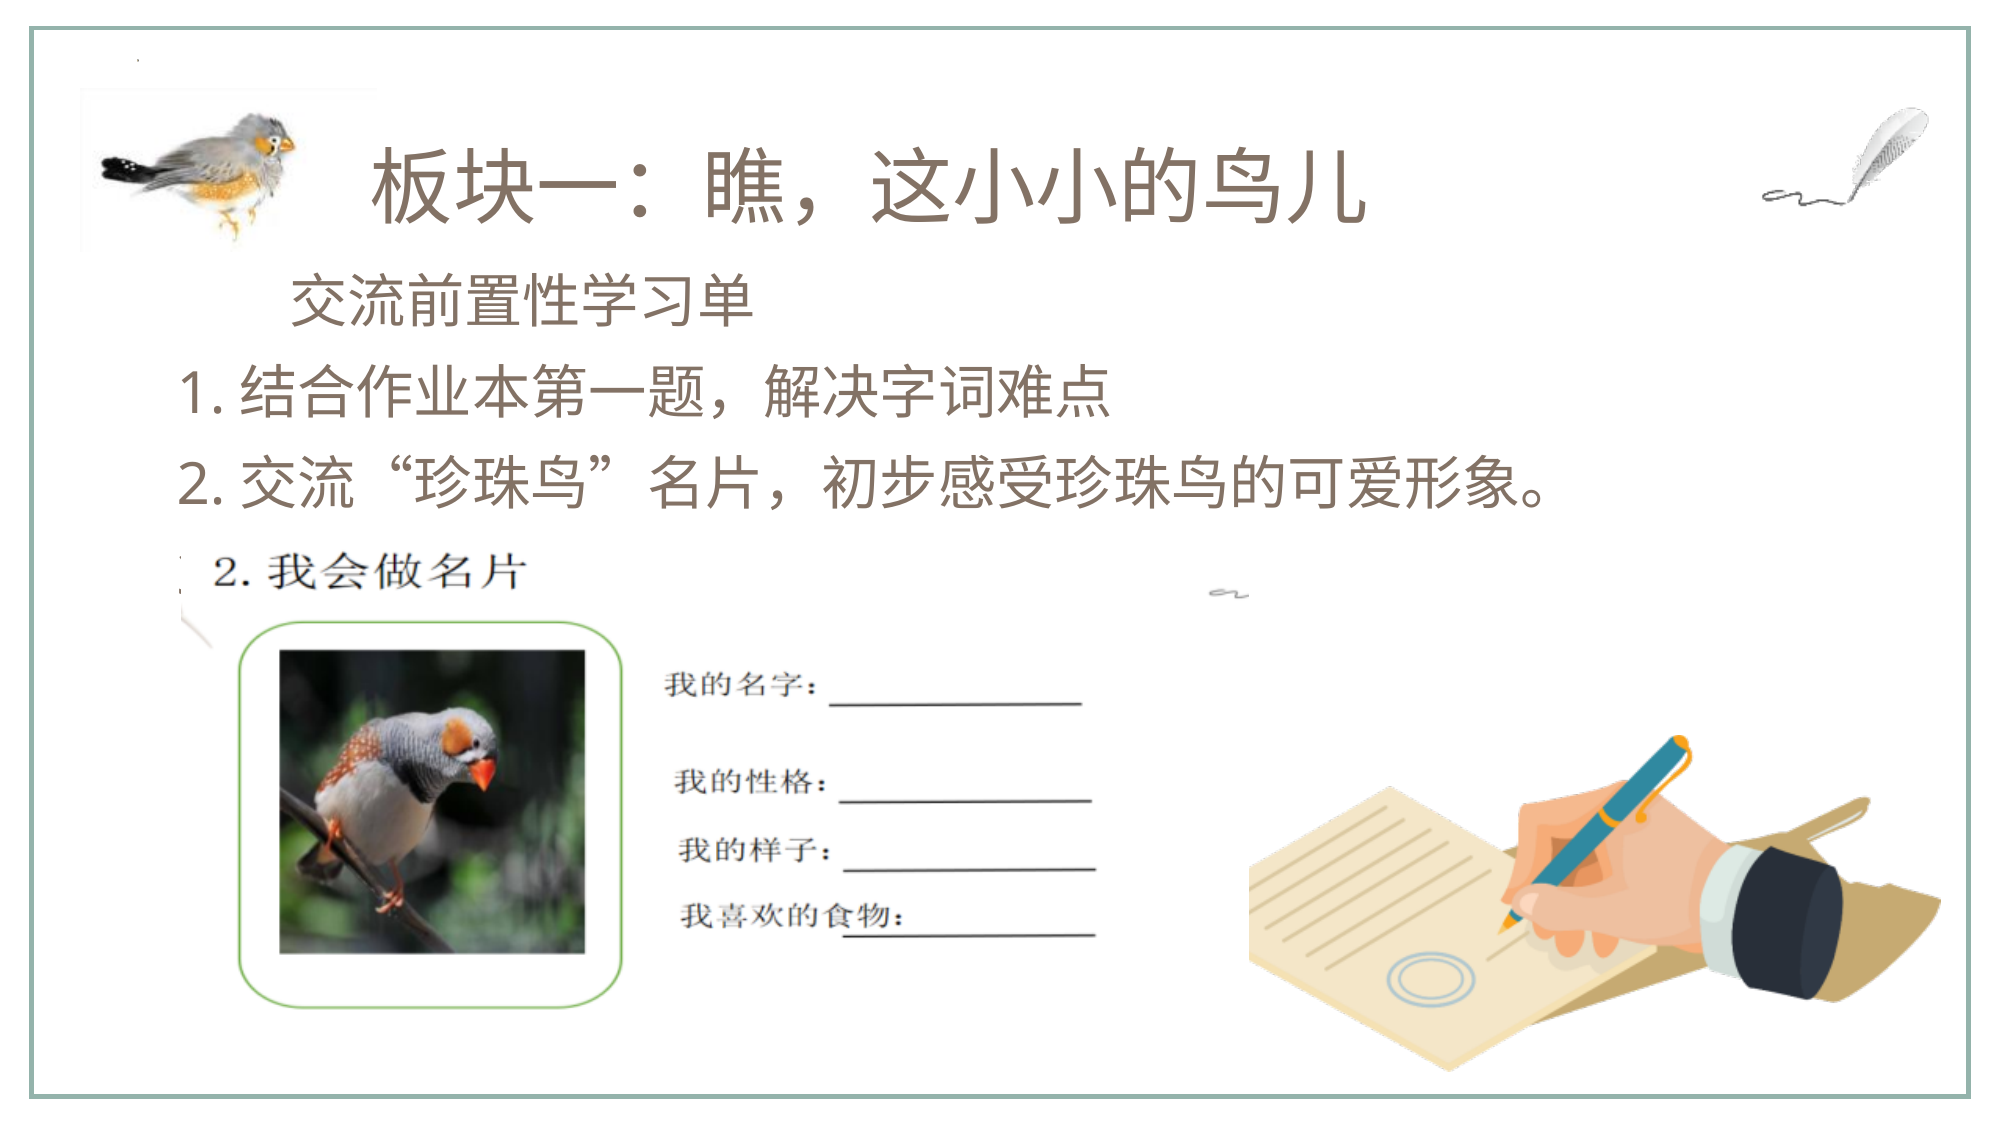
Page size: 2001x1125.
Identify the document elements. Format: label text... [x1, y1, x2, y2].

picture [1750, 61, 1941, 252]
text_box [30, 27, 1970, 1098]
picture [80, 88, 377, 252]
picture [181, 511, 1941, 1072]
text_box 交流前置性学习单 1.结合作业本第一题，解决字词难点 2.交流“珍珠鸟”名片，初步感受珍珠鸟的可爱形象。 3.梳理学生的问题。 [146, 235, 1854, 706]
text_box 板块一：瞧，这小小的鸟儿 [377, 97, 1525, 235]
